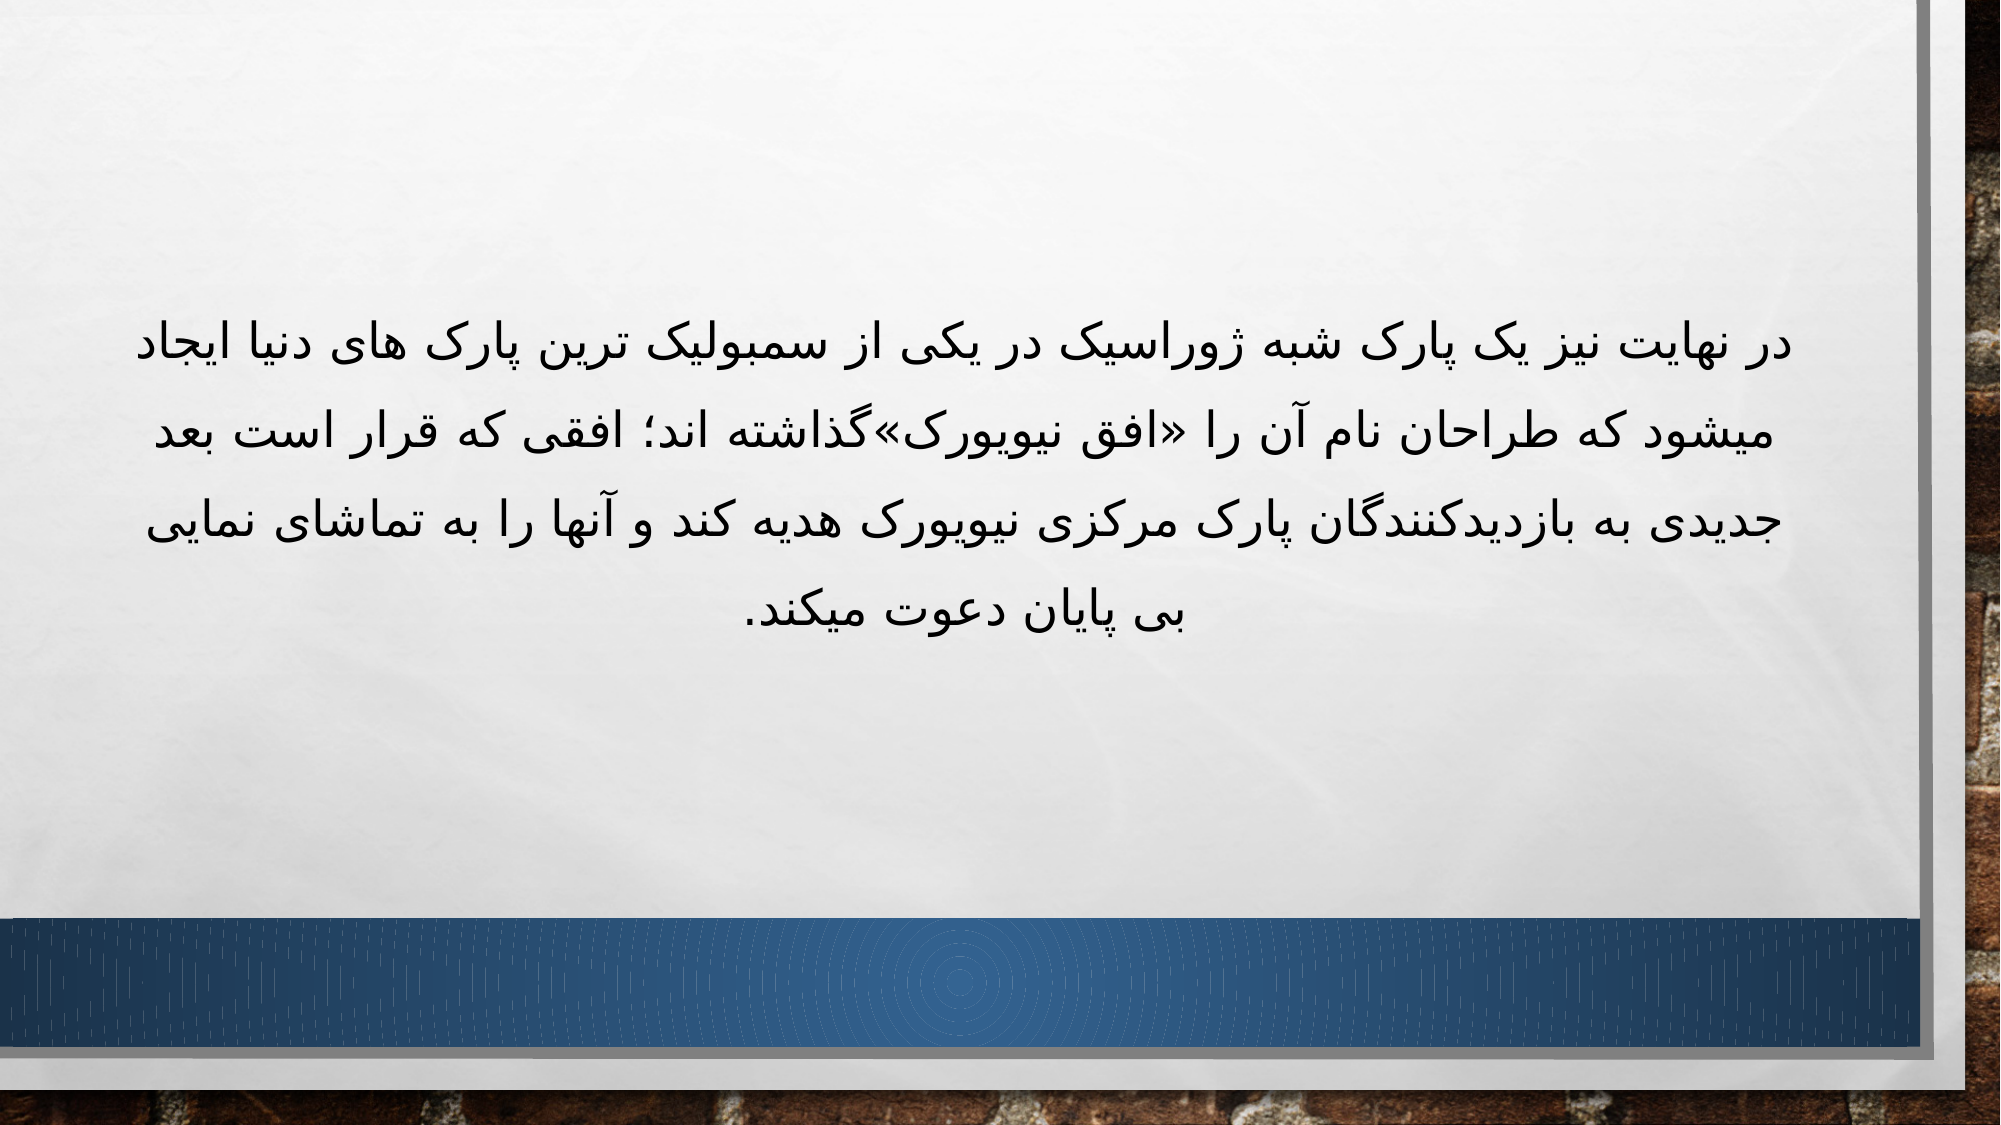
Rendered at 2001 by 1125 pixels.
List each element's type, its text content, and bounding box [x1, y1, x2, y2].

picture [0, 0, 2000, 1125]
title در نهایت نیز یک پارک شبه ژوراسیک در یکی از سمبولیک ترین پارک های دنیا ایجاد میشود که طراحان نام آن را «افق نیویورک»گذاشته اند؛ افقی که قرار است بعد جدیدی به بازدیدکنندگان پارک مرکزی نیویورک هدیه کند و آنها را به تماشای نمایی بی پایان دعوت میکند. [112, 270, 1818, 643]
